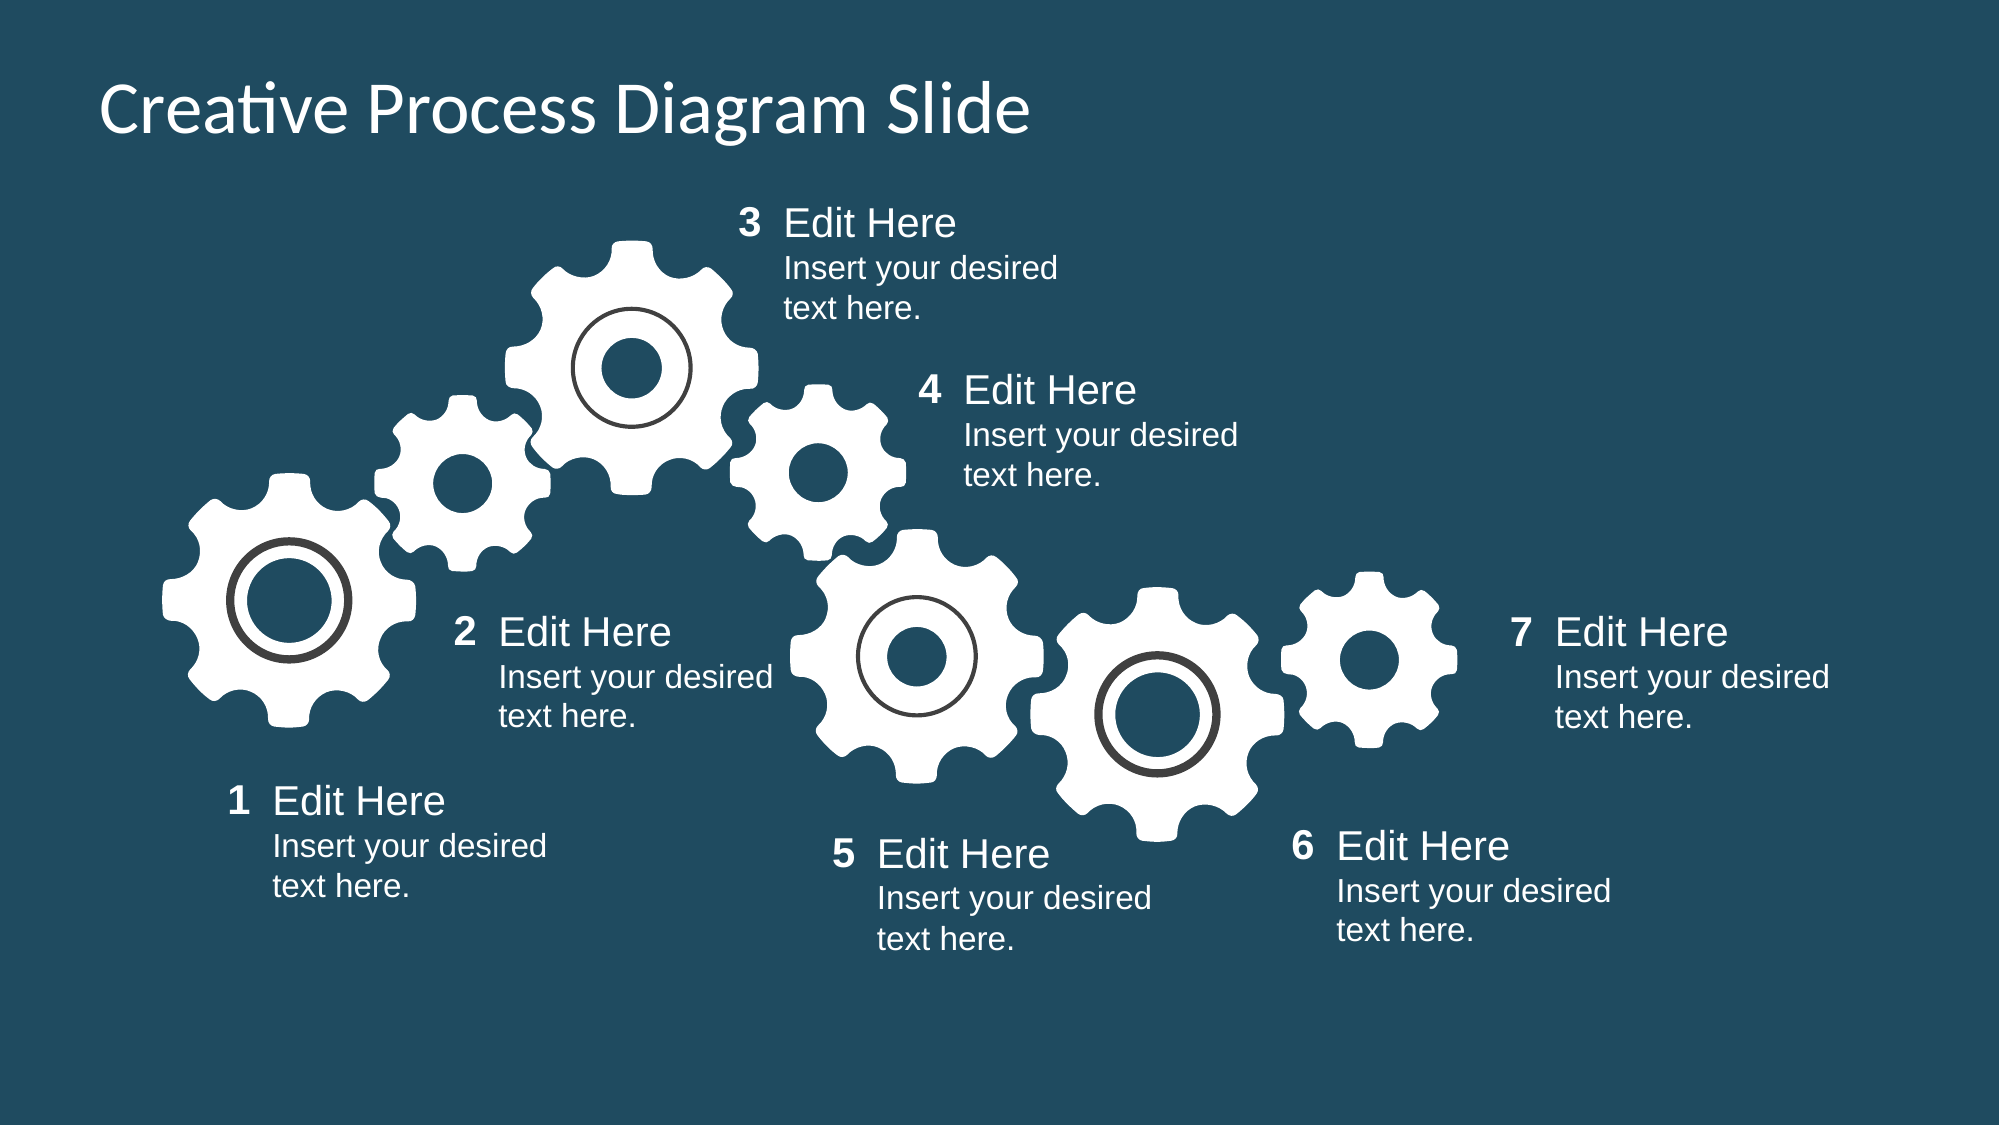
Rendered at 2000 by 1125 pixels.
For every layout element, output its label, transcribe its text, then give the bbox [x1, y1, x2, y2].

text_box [796, 818, 1170, 966]
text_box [1255, 809, 1630, 958]
text_box [796, 529, 1044, 784]
text_box [226, 537, 353, 664]
text_box [729, 384, 888, 561]
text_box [882, 354, 1257, 503]
text_box [1094, 651, 1221, 778]
text_box [162, 473, 416, 728]
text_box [191, 765, 566, 913]
text_box [1030, 587, 1285, 840]
text_box [504, 240, 759, 496]
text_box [417, 596, 792, 745]
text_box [1474, 596, 1848, 745]
text_box [570, 306, 693, 429]
text_box [1281, 571, 1458, 749]
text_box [702, 187, 1077, 336]
text_box [374, 395, 551, 572]
text_box [855, 595, 978, 718]
title Creative Process Diagram Slide [99, 45, 1900, 162]
